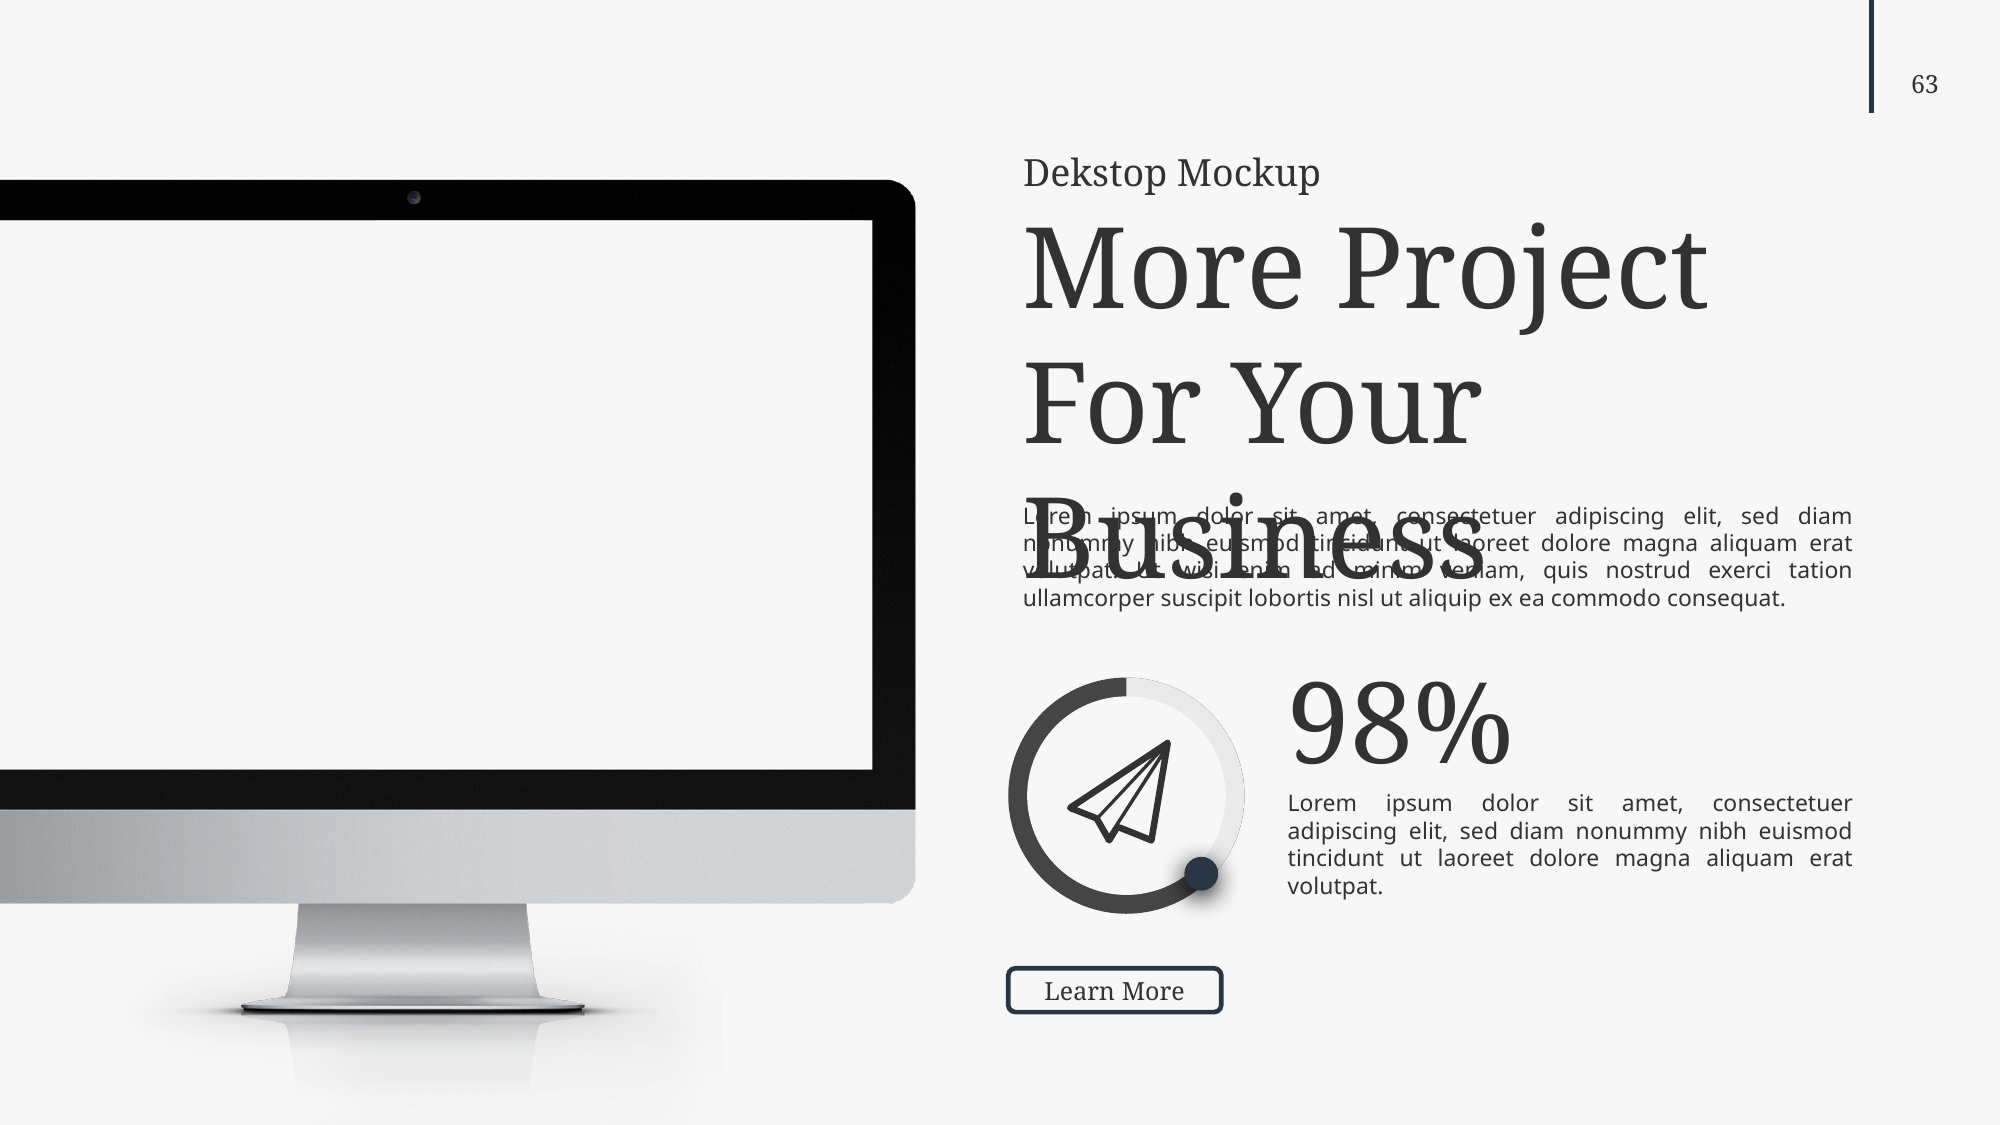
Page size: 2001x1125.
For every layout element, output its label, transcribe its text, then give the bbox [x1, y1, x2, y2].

text_box More Project For Your Business [1008, 188, 1893, 609]
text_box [1008, 677, 1245, 914]
text_box Dekstop Mockup [1008, 141, 1547, 201]
picture [0, 156, 943, 1125]
text_box Lorem ipsum dolor sit amet, consectetuer adipiscing elit, sed diam nonummy nibh euismod tincidunt ut laoreet dolore magna aliquam erat volutpat. [1272, 781, 1869, 907]
text_box 98% [1272, 646, 1548, 794]
text_box Lorem ipsum dolor sit amet, consectetuer adipiscing elit, sed diam nonummy nibh euismod tincidunt ut laoreet dolore magna aliquam erat volutpat. Ut wisi enim ad minim veniam, quis nostrud exerci tation ullamcorper suscipit lobortis nisl ut aliquip ex ea commodo consequat. [1008, 493, 1869, 646]
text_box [1008, 967, 1222, 1014]
